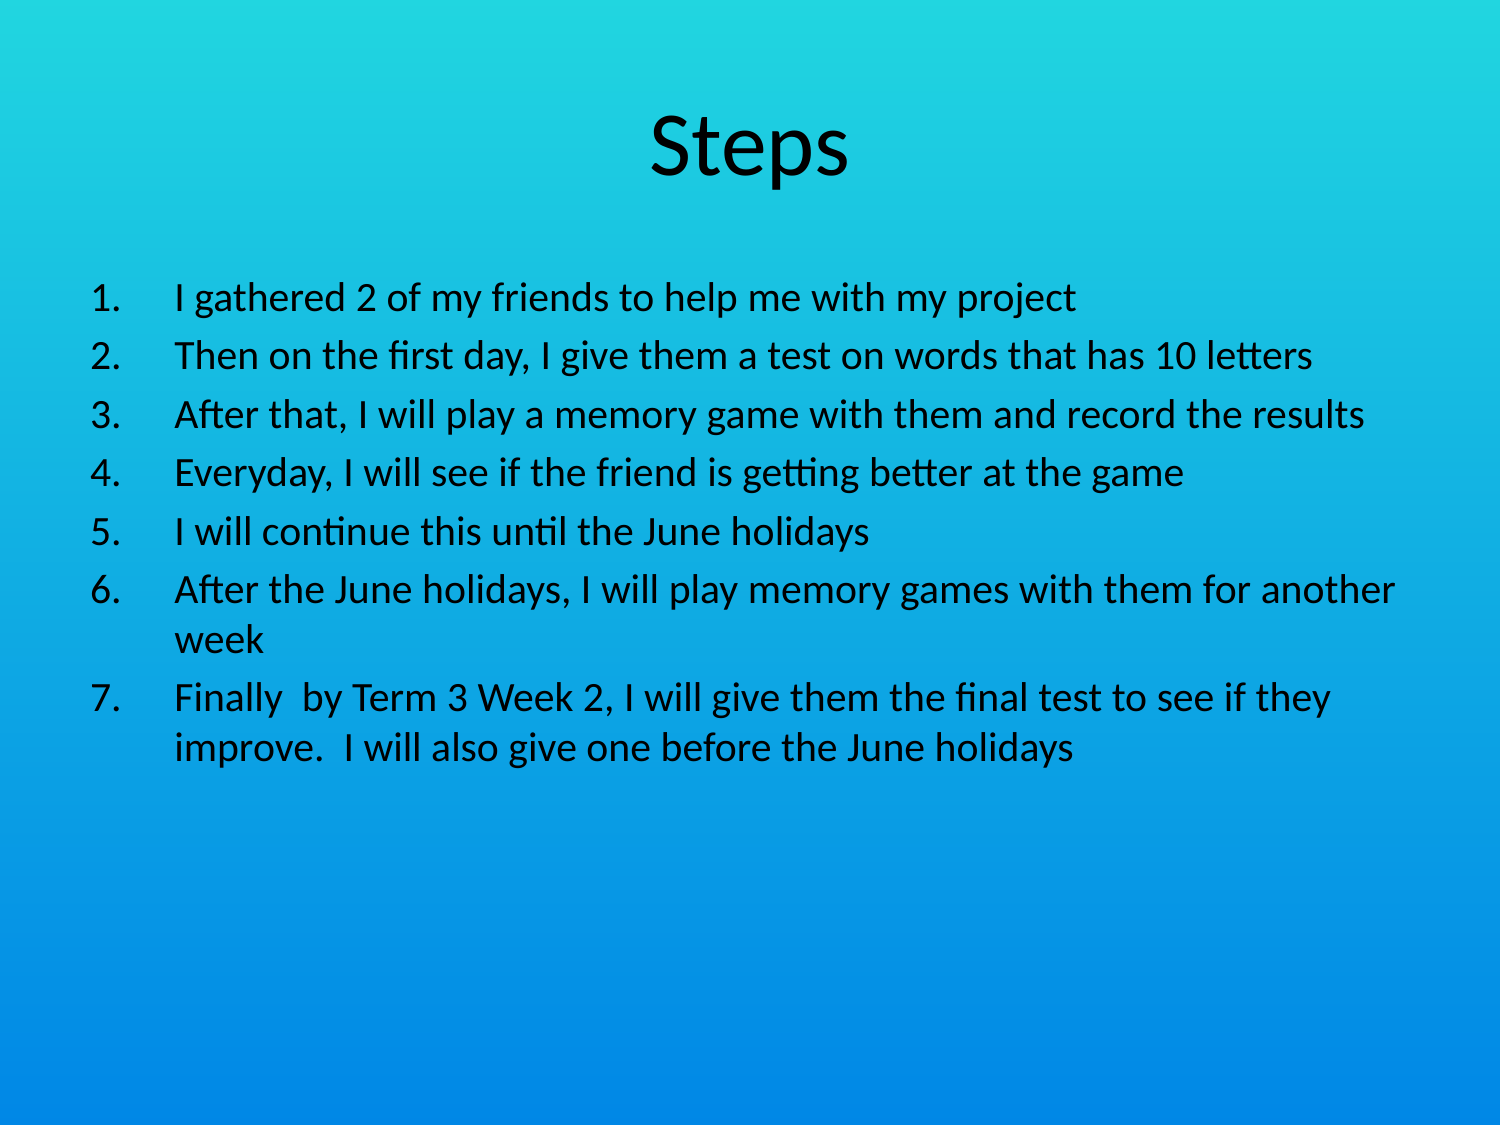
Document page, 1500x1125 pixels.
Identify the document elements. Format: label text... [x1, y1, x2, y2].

title Steps [75, 45, 1425, 233]
list I gathered 2 of my friends to help me with my project Then on the first day, I give them a test on words that has 10 letters After that, I will play a memory game with them and record the results Everyday, I will see if the friend is getting better at the game I will continue this until the June holidays After the June holidays, I will play memory games with them for another week Finally by Term 3 Week 2, I will give them the final test to see if they improve. I will also give one before the June holidays [75, 262, 1425, 1005]
